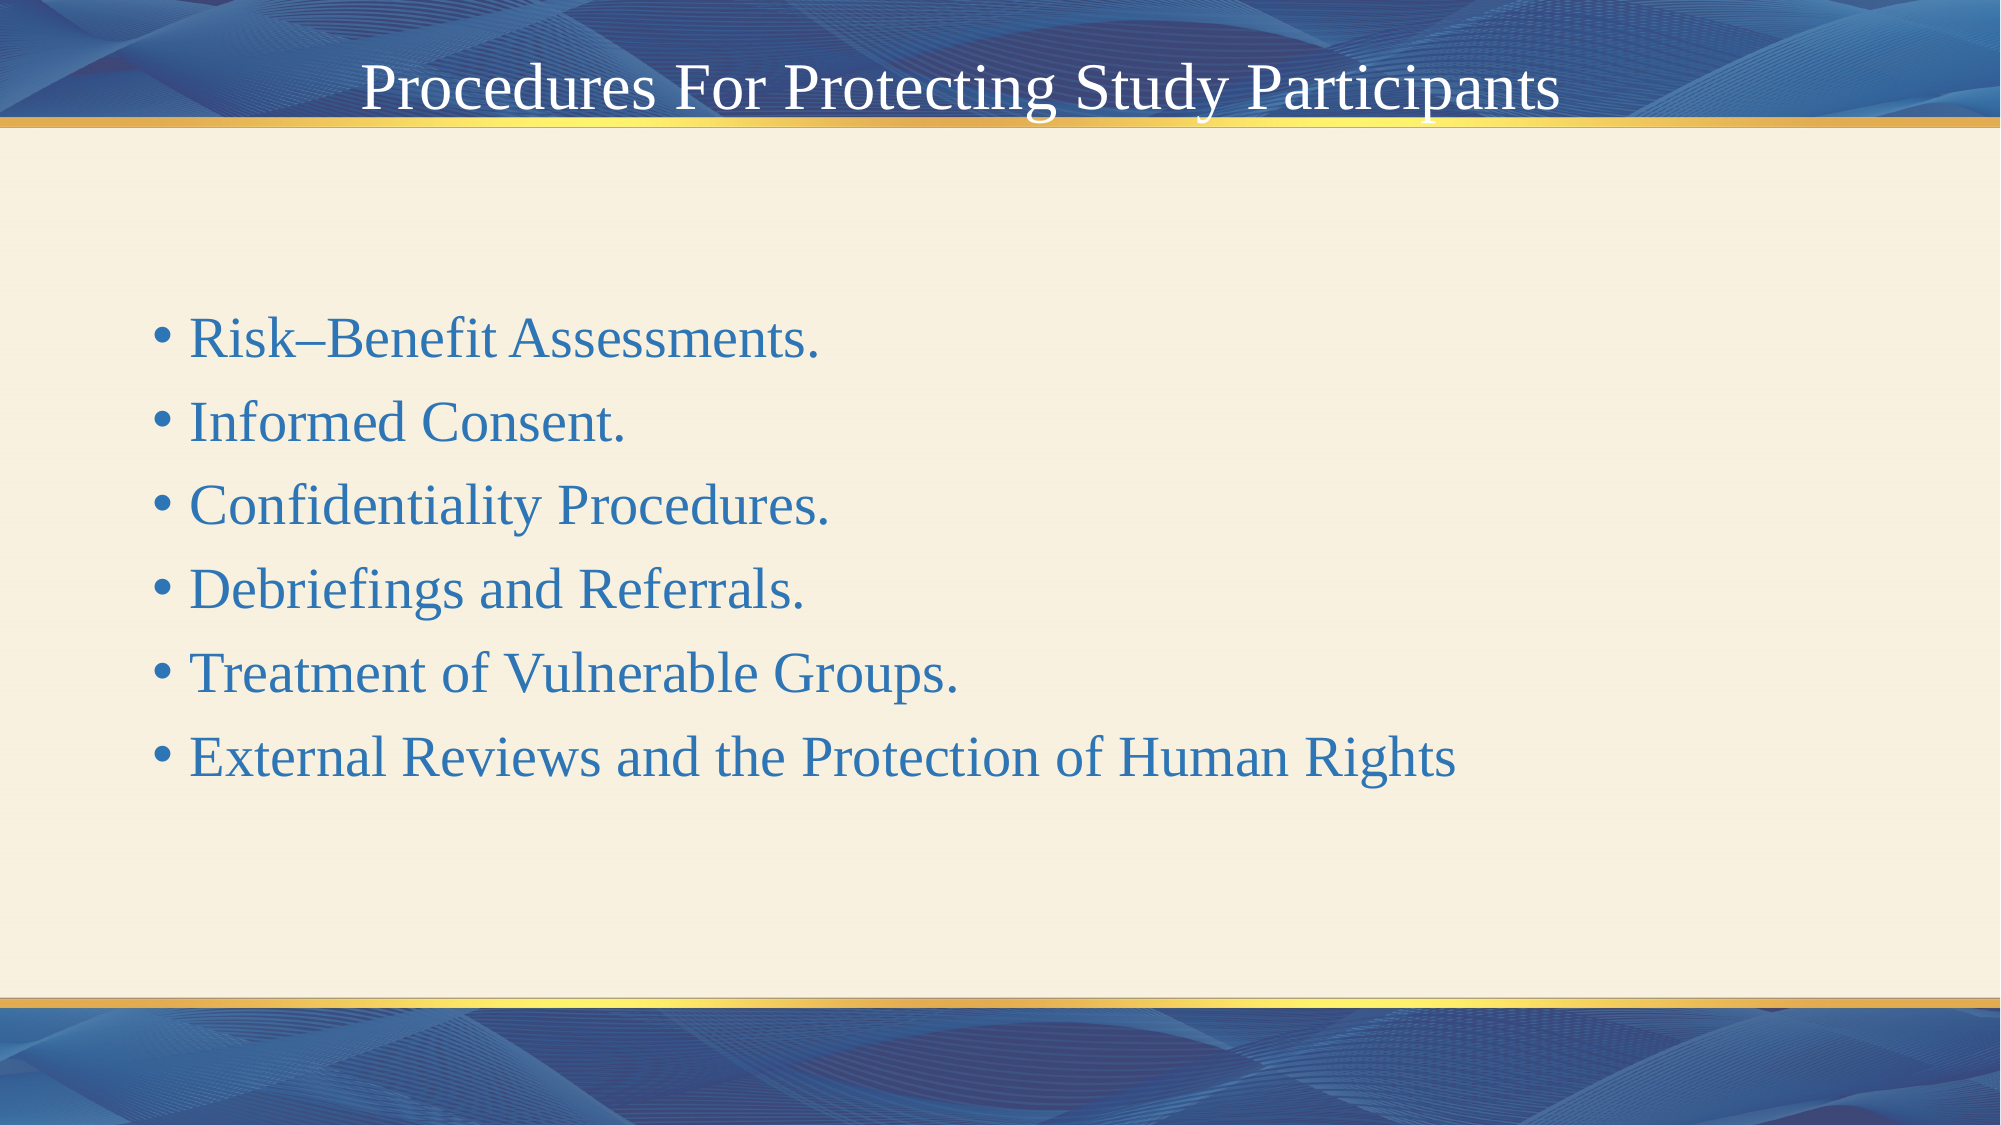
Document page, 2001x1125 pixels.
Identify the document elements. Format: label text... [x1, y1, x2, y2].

picture [0, 0, 2001, 1125]
title Procedures For Protecting Study Participants [287, 18, 1638, 157]
list Risk–Benefit Assessments. Informed Consent. Confidentiality Procedures. Debriefings and Referrals. Treatment of Vulnerable Groups. External Reviews and the Protection of Human Rights [137, 299, 1863, 1014]
